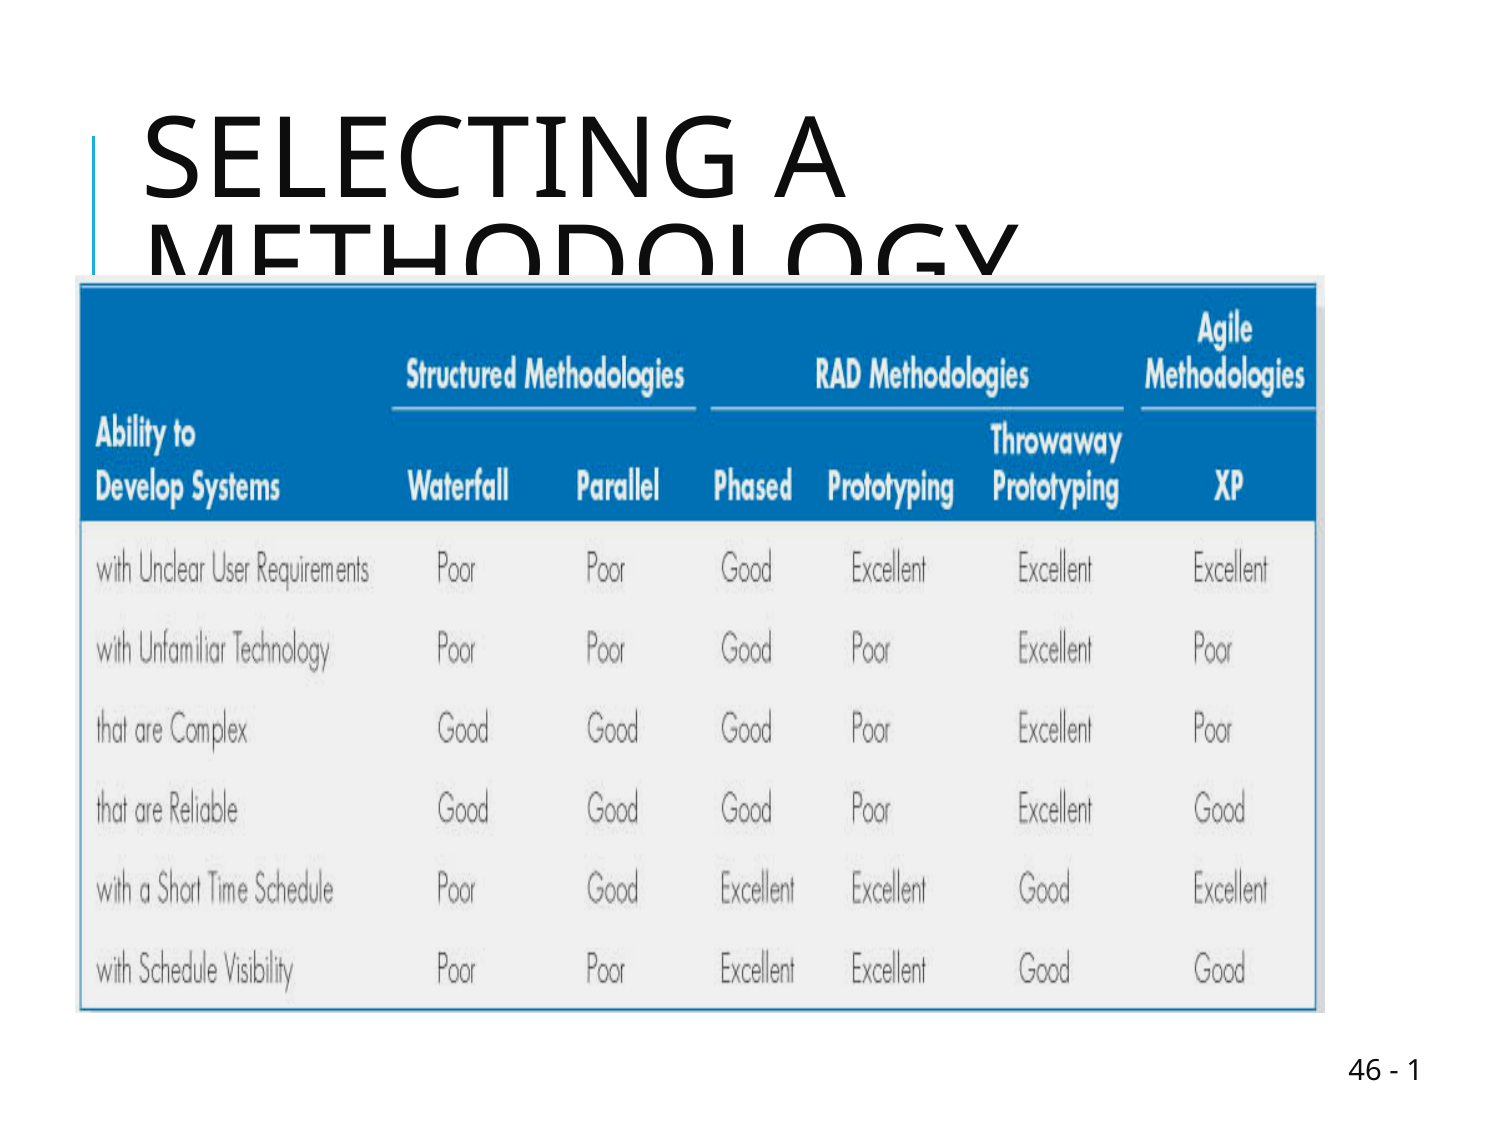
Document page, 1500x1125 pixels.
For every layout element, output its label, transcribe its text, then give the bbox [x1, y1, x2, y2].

title Selecting a Methodology [126, 96, 1322, 270]
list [74, 274, 1326, 1013]
slide_number 1 - 46 [1333, 1061, 1454, 1107]
